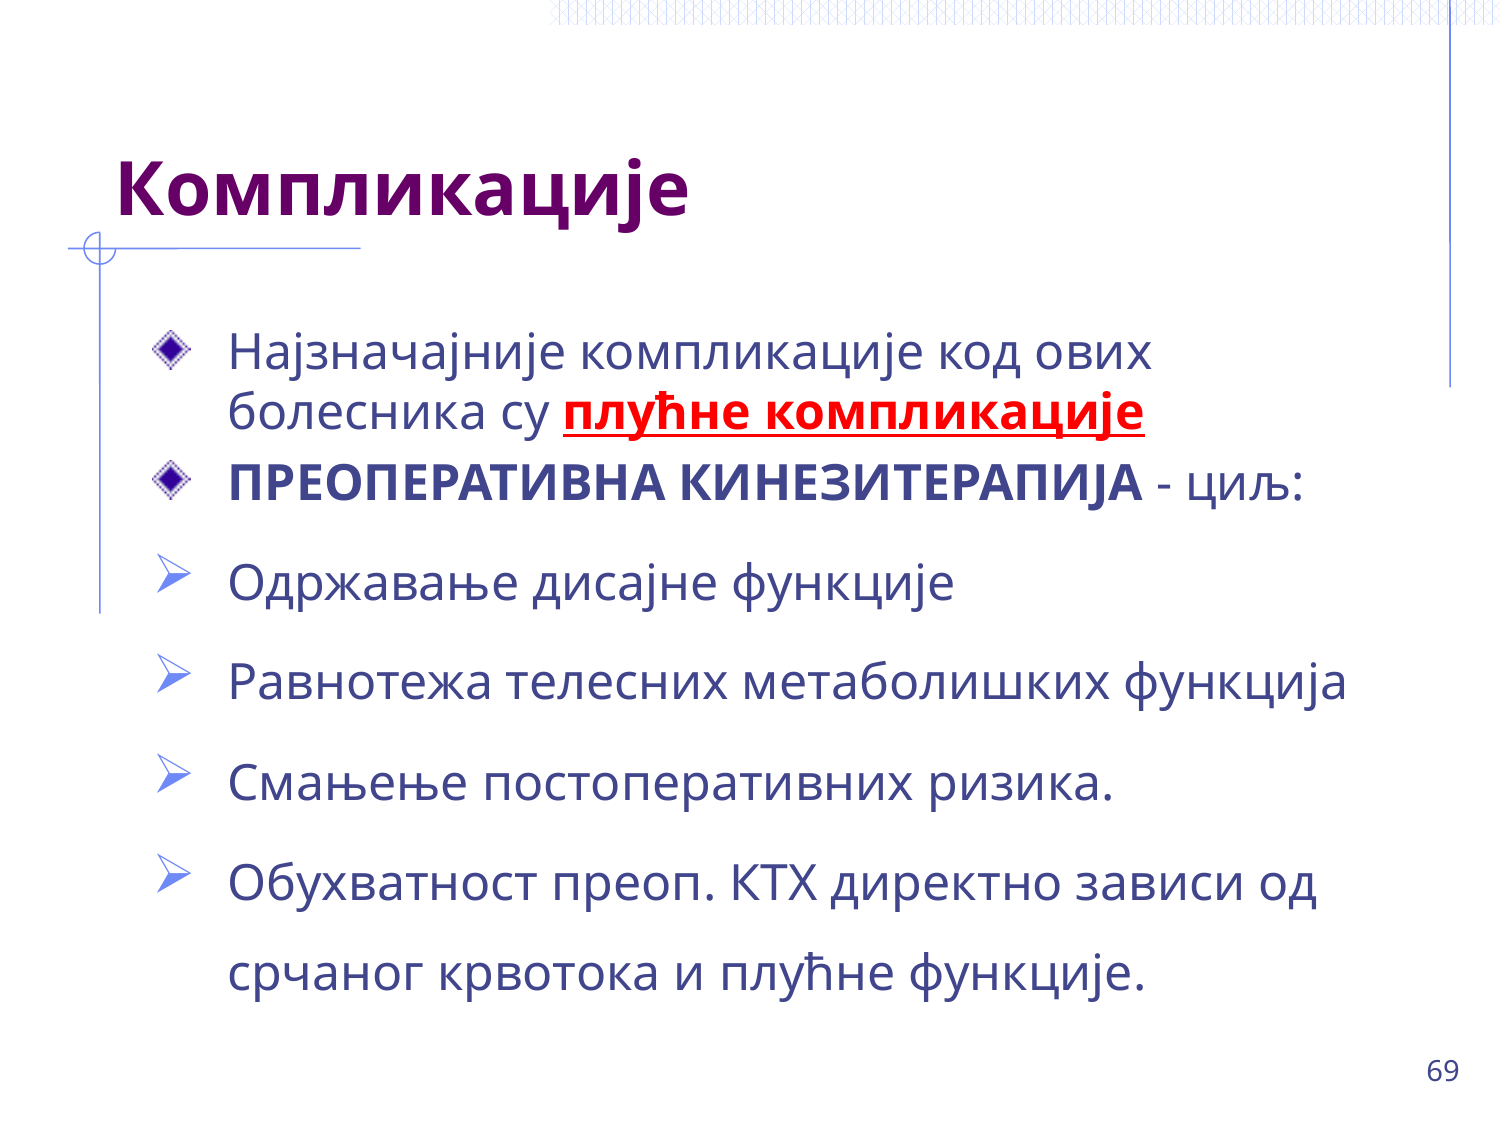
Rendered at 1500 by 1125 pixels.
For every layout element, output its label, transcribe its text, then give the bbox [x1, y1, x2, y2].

picture [152, 460, 191, 500]
list Најзначајније компликације код ових болесника су плућне компликације ПРЕОПЕРАТИВНА КИНЕЗИТЕРАПИЈА - циљ: Одржавање дисајне функције Равнотежа телесних метаболишких функција Смањење постоперативних ризика. Обухватност преоп. КТХ директно зависи од срчаног крвотока и плућне функције. [137, 312, 1413, 988]
title Компликације [99, 49, 1376, 238]
picture [152, 330, 191, 370]
slide_number 69 [1162, 1025, 1475, 1100]
